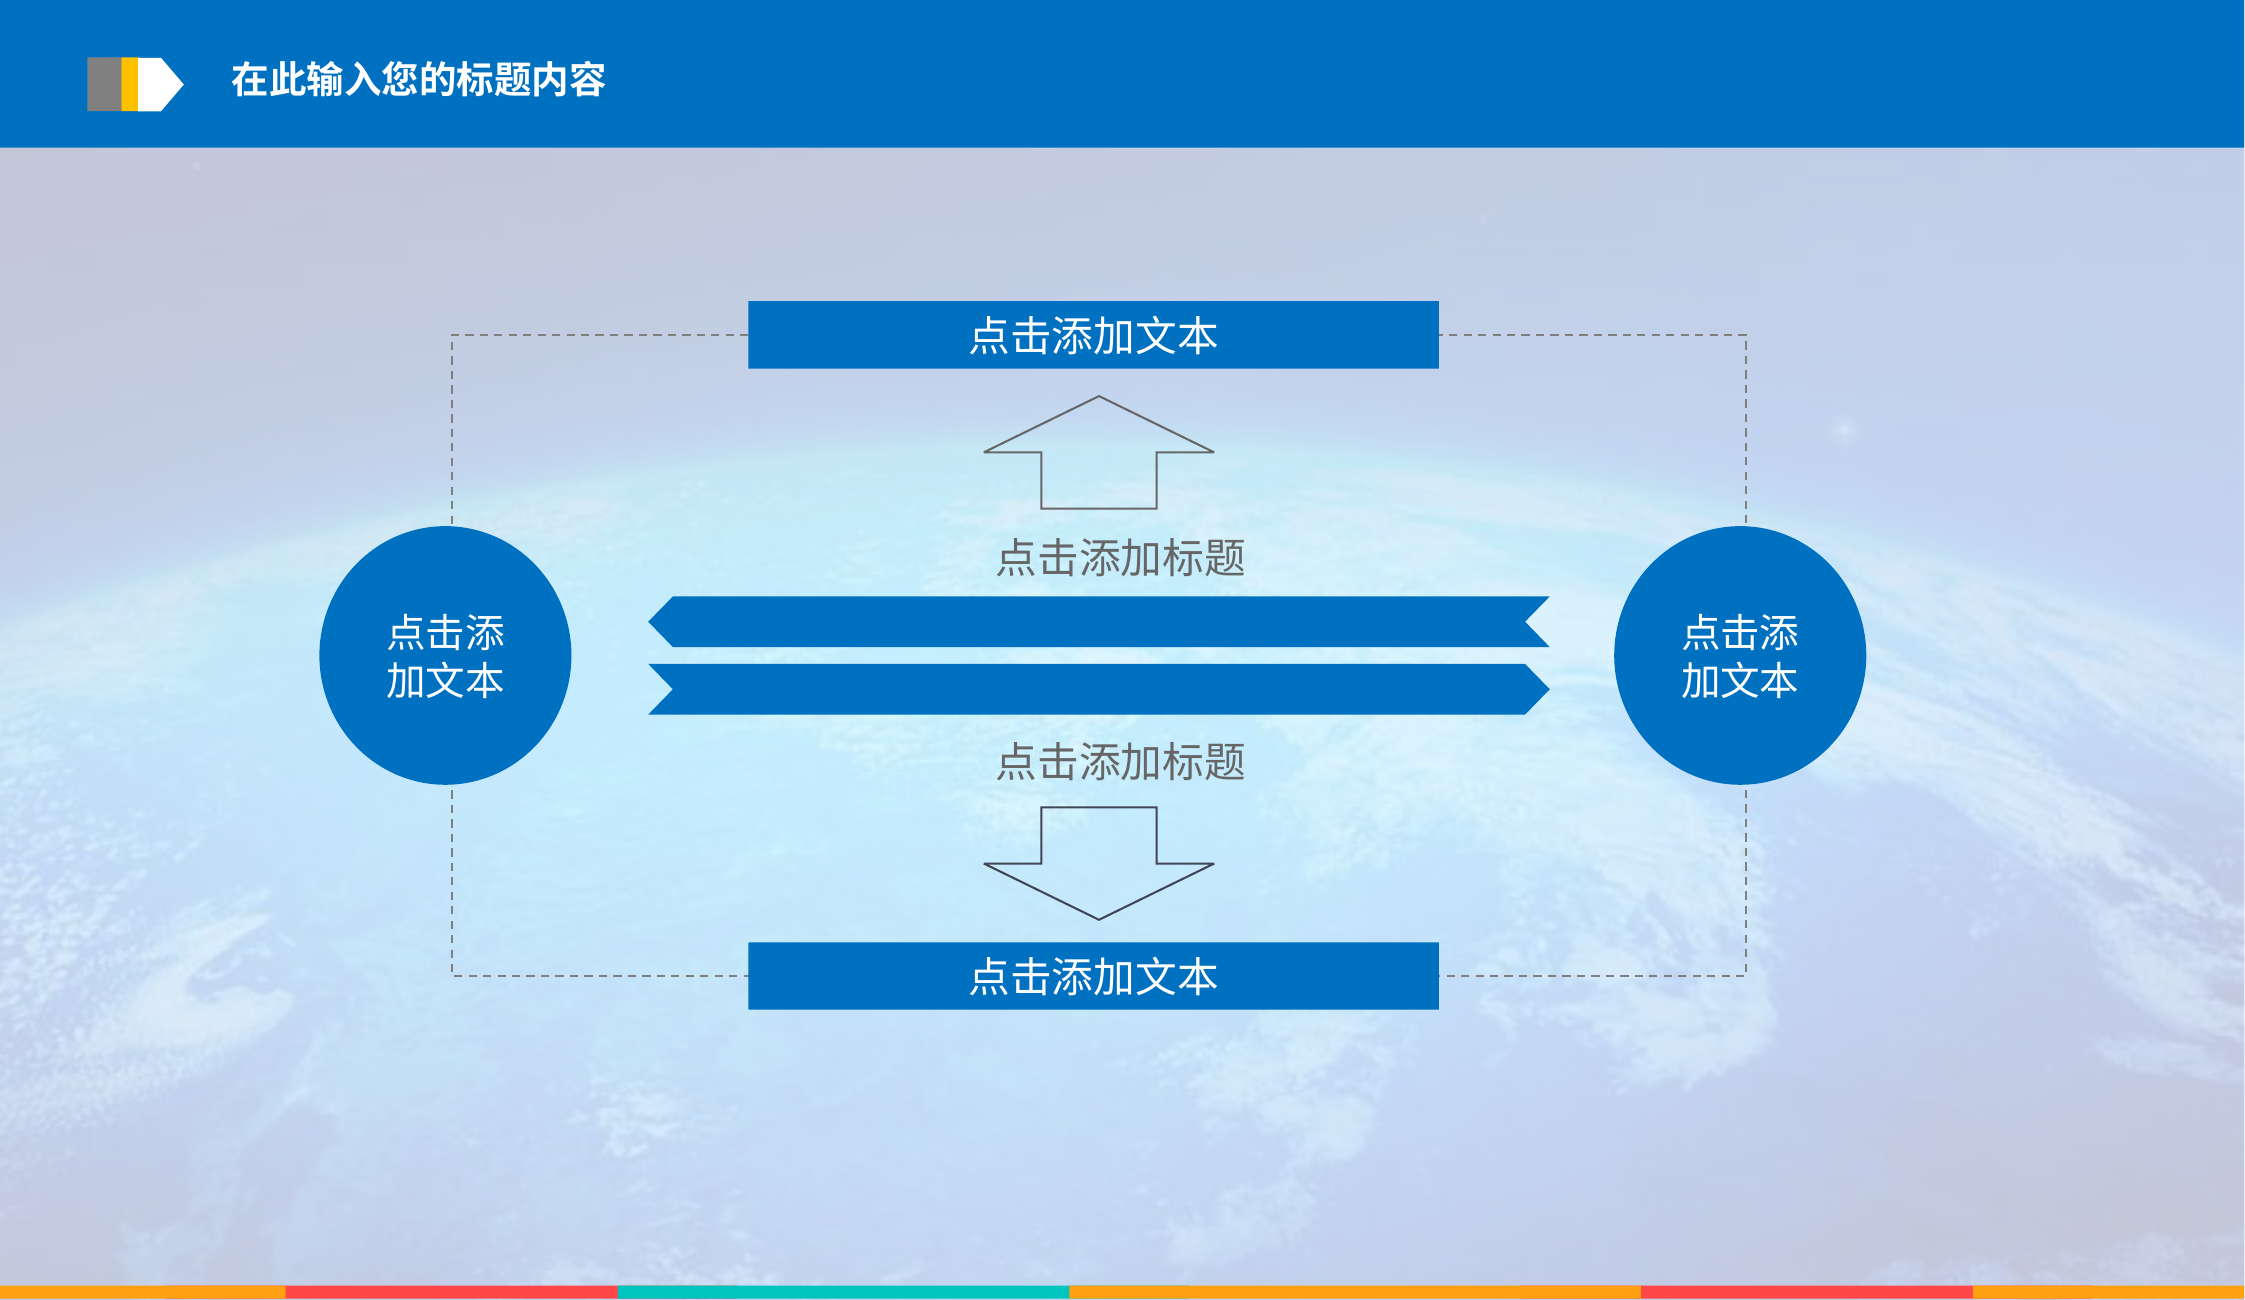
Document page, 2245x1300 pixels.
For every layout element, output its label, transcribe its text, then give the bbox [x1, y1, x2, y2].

text_box [287, 1284, 617, 1300]
text_box [983, 394, 1215, 510]
text_box [0, 1284, 287, 1300]
text_box [451, 334, 1747, 977]
text_box 点击添加文本 [747, 300, 1440, 370]
text_box [1642, 1284, 1972, 1300]
text_box [1972, 1284, 2245, 1300]
text_box [983, 806, 1215, 921]
text_box [1068, 1284, 1642, 1300]
text_box 点击添加文本 [1613, 525, 1868, 786]
text_box 点击添加文本 [747, 941, 1440, 1011]
text_box [645, 662, 1552, 716]
text_box [0, 0, 2245, 149]
text_box [646, 595, 1553, 649]
text_box 点击添加标题 [981, 524, 1261, 589]
text_box 点击添加标题 [981, 728, 1261, 793]
text_box [617, 1284, 1068, 1300]
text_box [87, 57, 184, 112]
text_box 在此输入您的标题内容 [219, 49, 998, 108]
text_box 点击添加文本 [318, 525, 573, 786]
